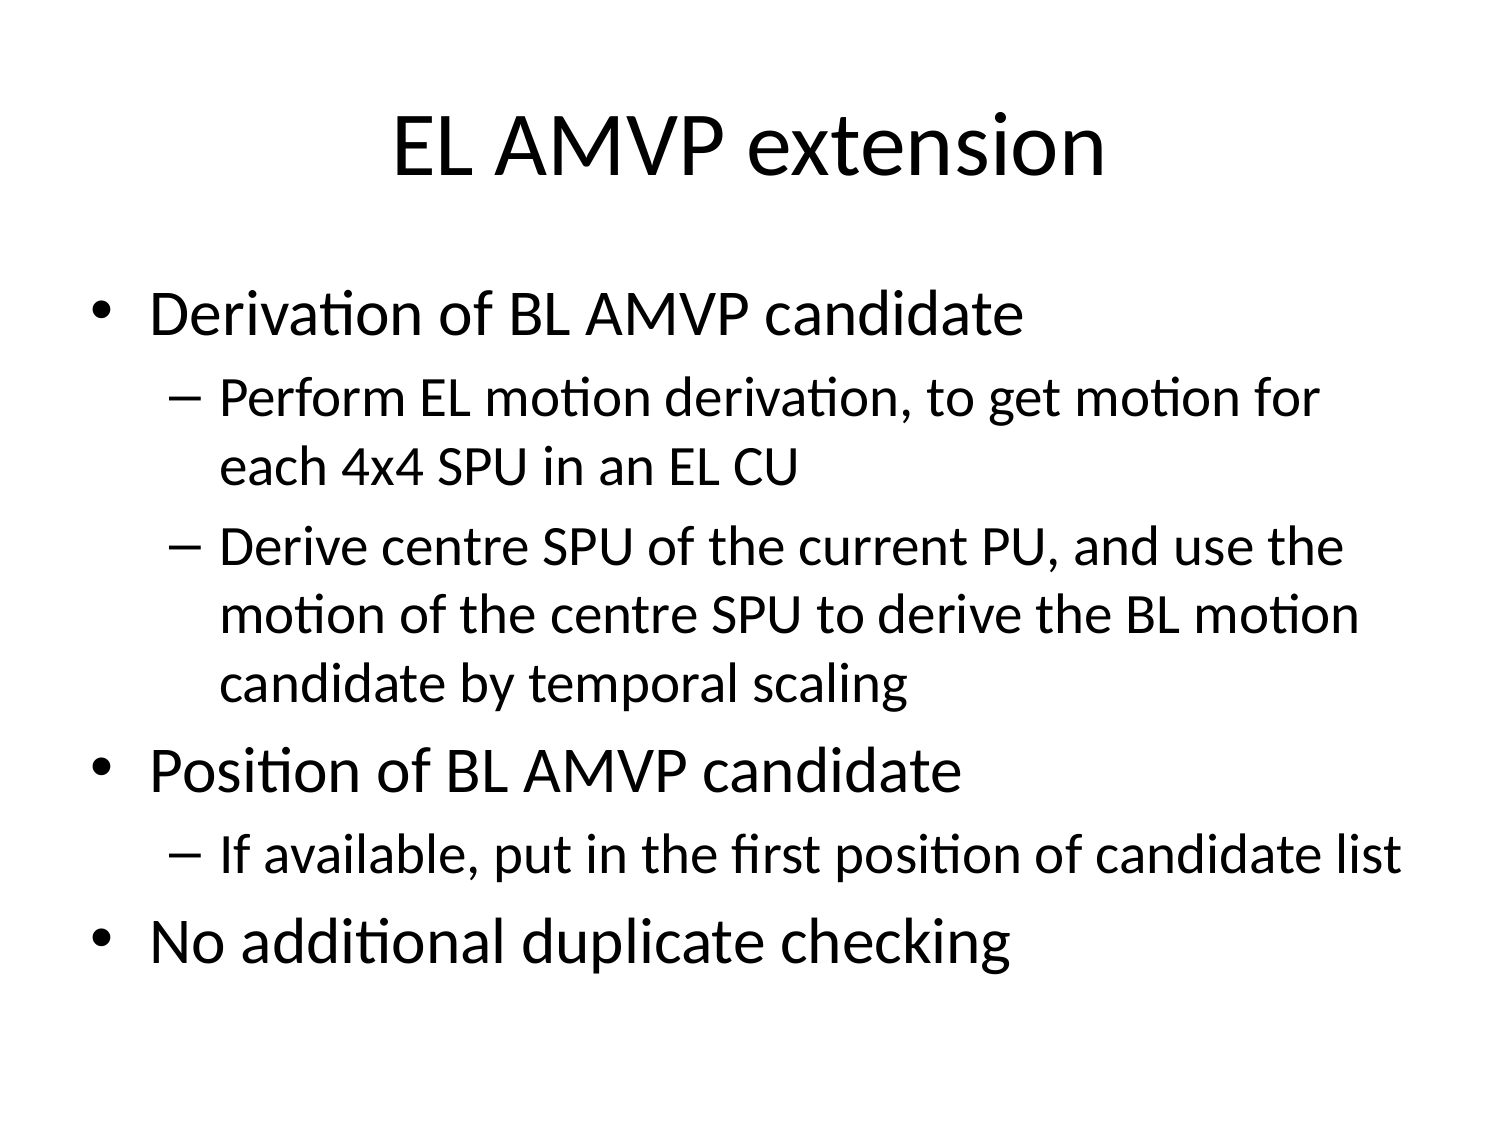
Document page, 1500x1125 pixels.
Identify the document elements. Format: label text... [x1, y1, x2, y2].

list Derivation of BL AMVP candidate Perform EL motion derivation, to get motion for each 4x4 SPU in an EL CU Derive centre SPU of the current PU, and use the motion of the centre SPU to derive the BL motion candidate by temporal scaling Position of BL AMVP candidate If available, put in the first position of candidate list No additional duplicate checking [75, 262, 1425, 1005]
title EL AMVP extension [75, 45, 1425, 233]
